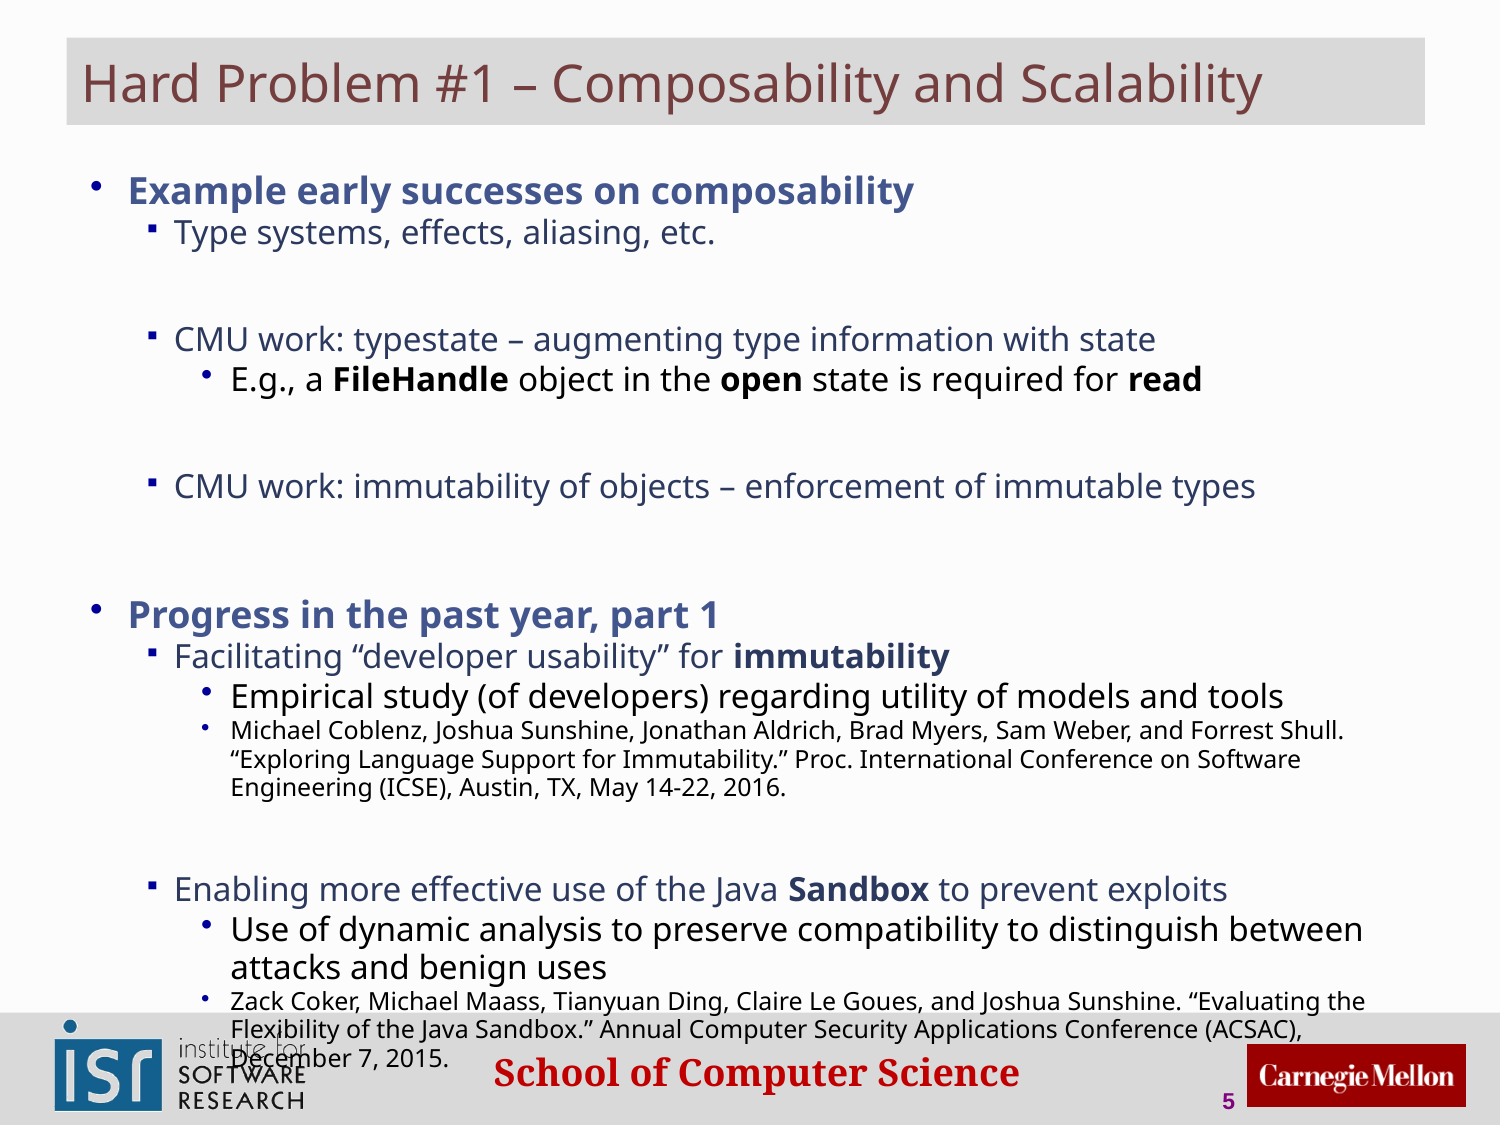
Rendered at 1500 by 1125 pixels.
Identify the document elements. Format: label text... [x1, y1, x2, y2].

list Example early successes on composability Type systems, effects, aliasing, etc. CMU work: typestate – augmenting type information with state E.g., a FileHandle object in the open state is required for read CMU work: immutability of objects – enforcement of immutable types Progress in the past year, part 1 Facilitating “developer usability” for immutability Empirical study (of developers) regarding utility of models and tools Michael Coblenz, Joshua Sunshine, Jonathan Aldrich, Brad Myers, Sam Weber, and Forrest Shull. “Exploring Language Support for Immutability.” Proc. International Conference on Software Engineering (ICSE), Austin, TX, May 14-22, 2016. Enabling more effective use of the Java Sandbox to prevent exploits Use of dynamic analysis to preserve compatibility to distinguish between attacks and benign uses Zack Coker, Michael Maass, Tianyuan Ding, Claire Le Goues, and Joshua Sunshine. “Evaluating the Flexibility of the Java Sandbox.” Annual Computer Security Applications Conference (ACSAC), December 7, 2015. [75, 162, 1417, 1063]
title Hard Problem #1 – Composability and Scalability [66, 37, 1425, 125]
picture [24, 975, 325, 1125]
slide_number 5 [937, 1087, 1250, 1122]
picture [1247, 1044, 1466, 1107]
